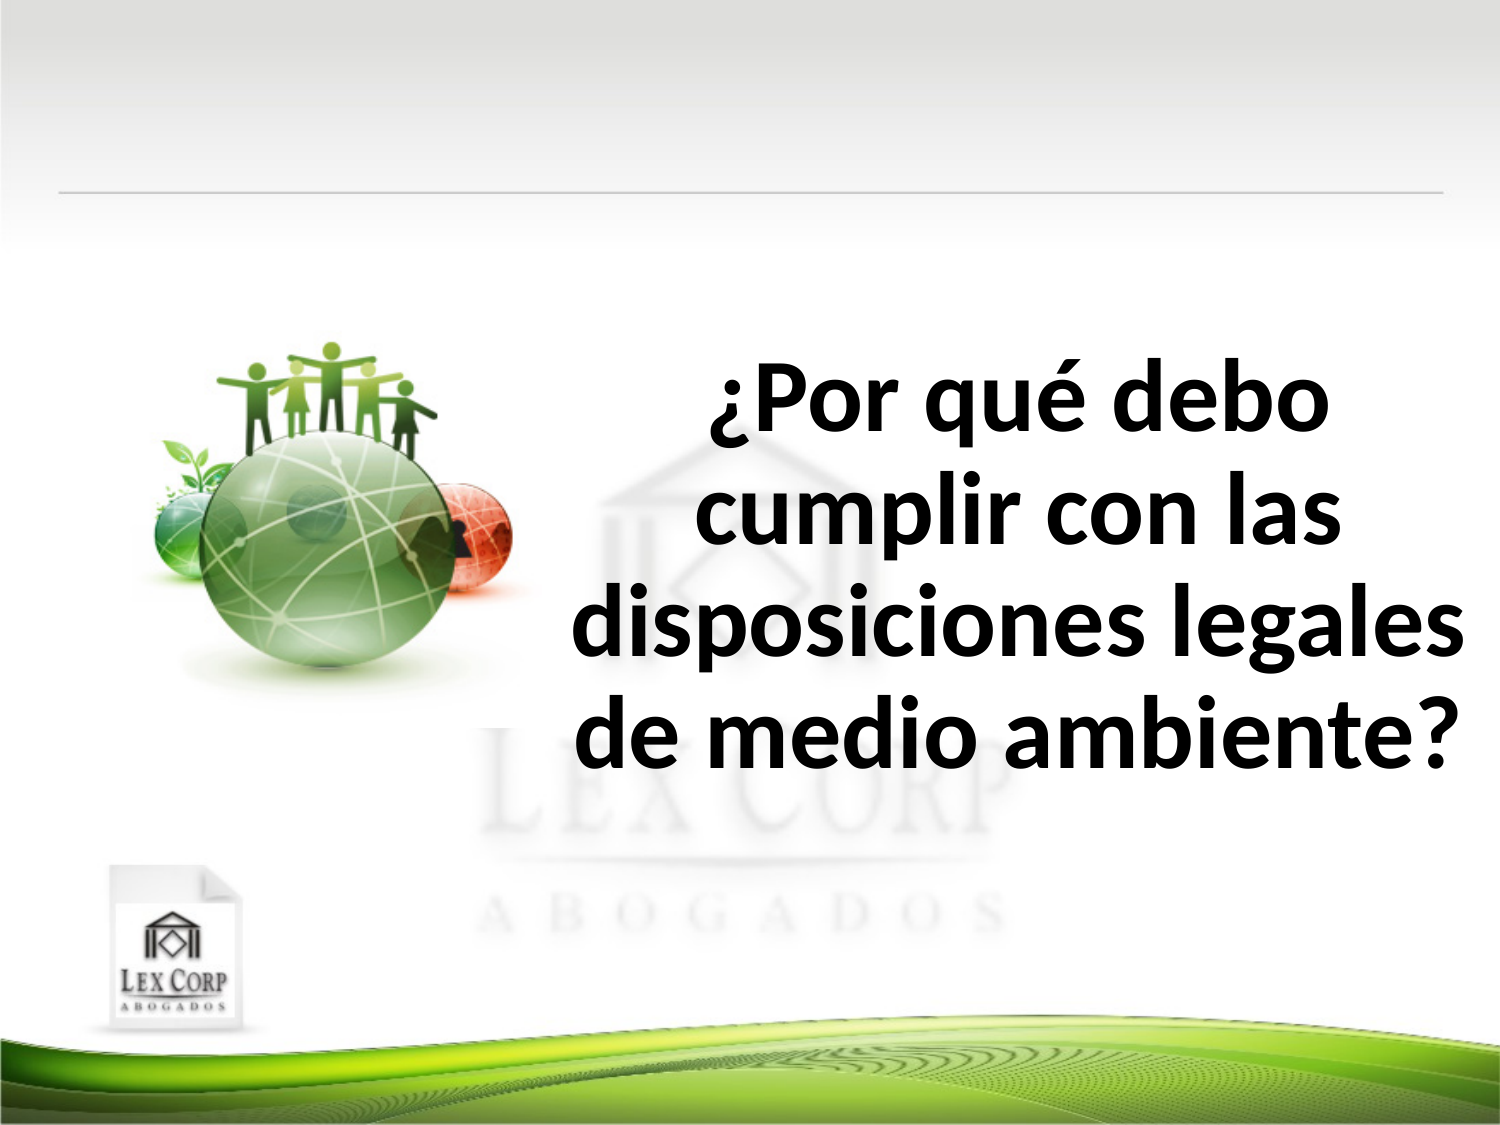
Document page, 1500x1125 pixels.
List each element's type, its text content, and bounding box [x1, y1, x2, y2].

text_box ¿Por qué debo cumplir con las disposiciones legales de medio ambiente? [492, 278, 1500, 835]
picture [0, 0, 1500, 1125]
